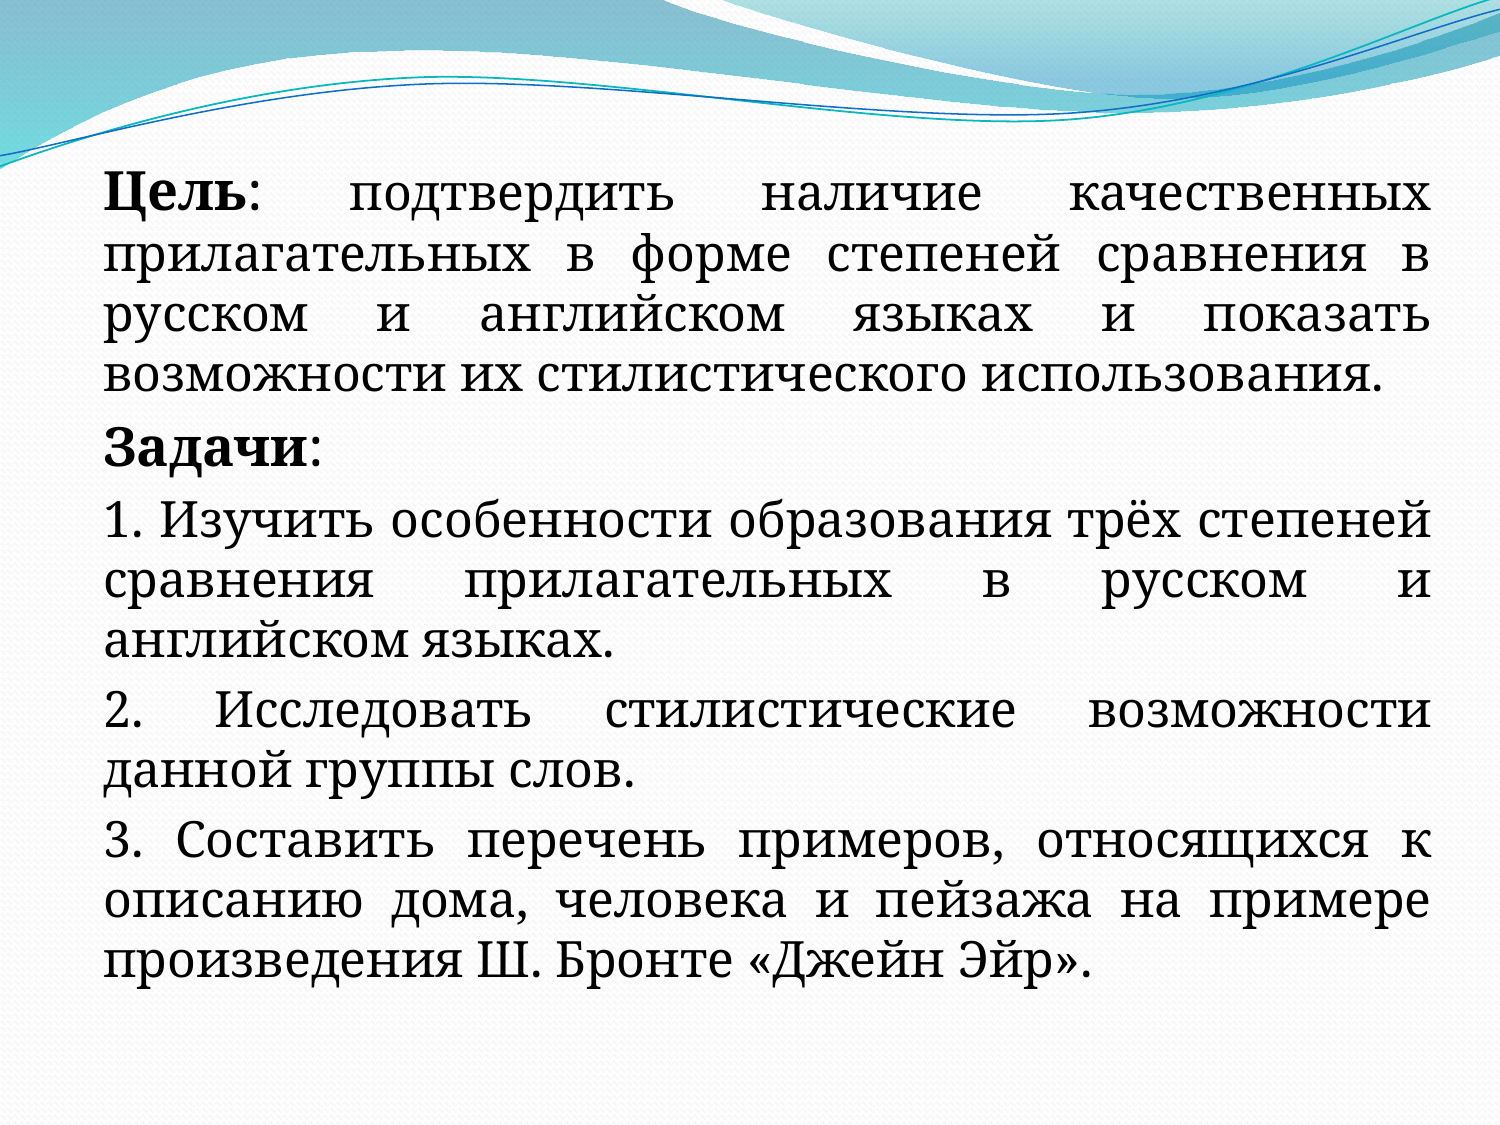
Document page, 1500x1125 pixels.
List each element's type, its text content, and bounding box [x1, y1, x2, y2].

list Цель: подтвердить наличие качественных прилагательных в форме степеней сравнения в русском и английском языках и показать возможности их стилистического использования. Задачи: 1. Изучить особенности образования трёх степеней сравнения прилагательных в русском и английском языках. 2. Исследовать стилистические возможности данной группы слов. 3. Составить перечень примеров, относящихся к описанию дома, человека и пейзажа на примере произведения Ш. Бронте «Джейн Эйр». [88, 149, 1447, 1035]
